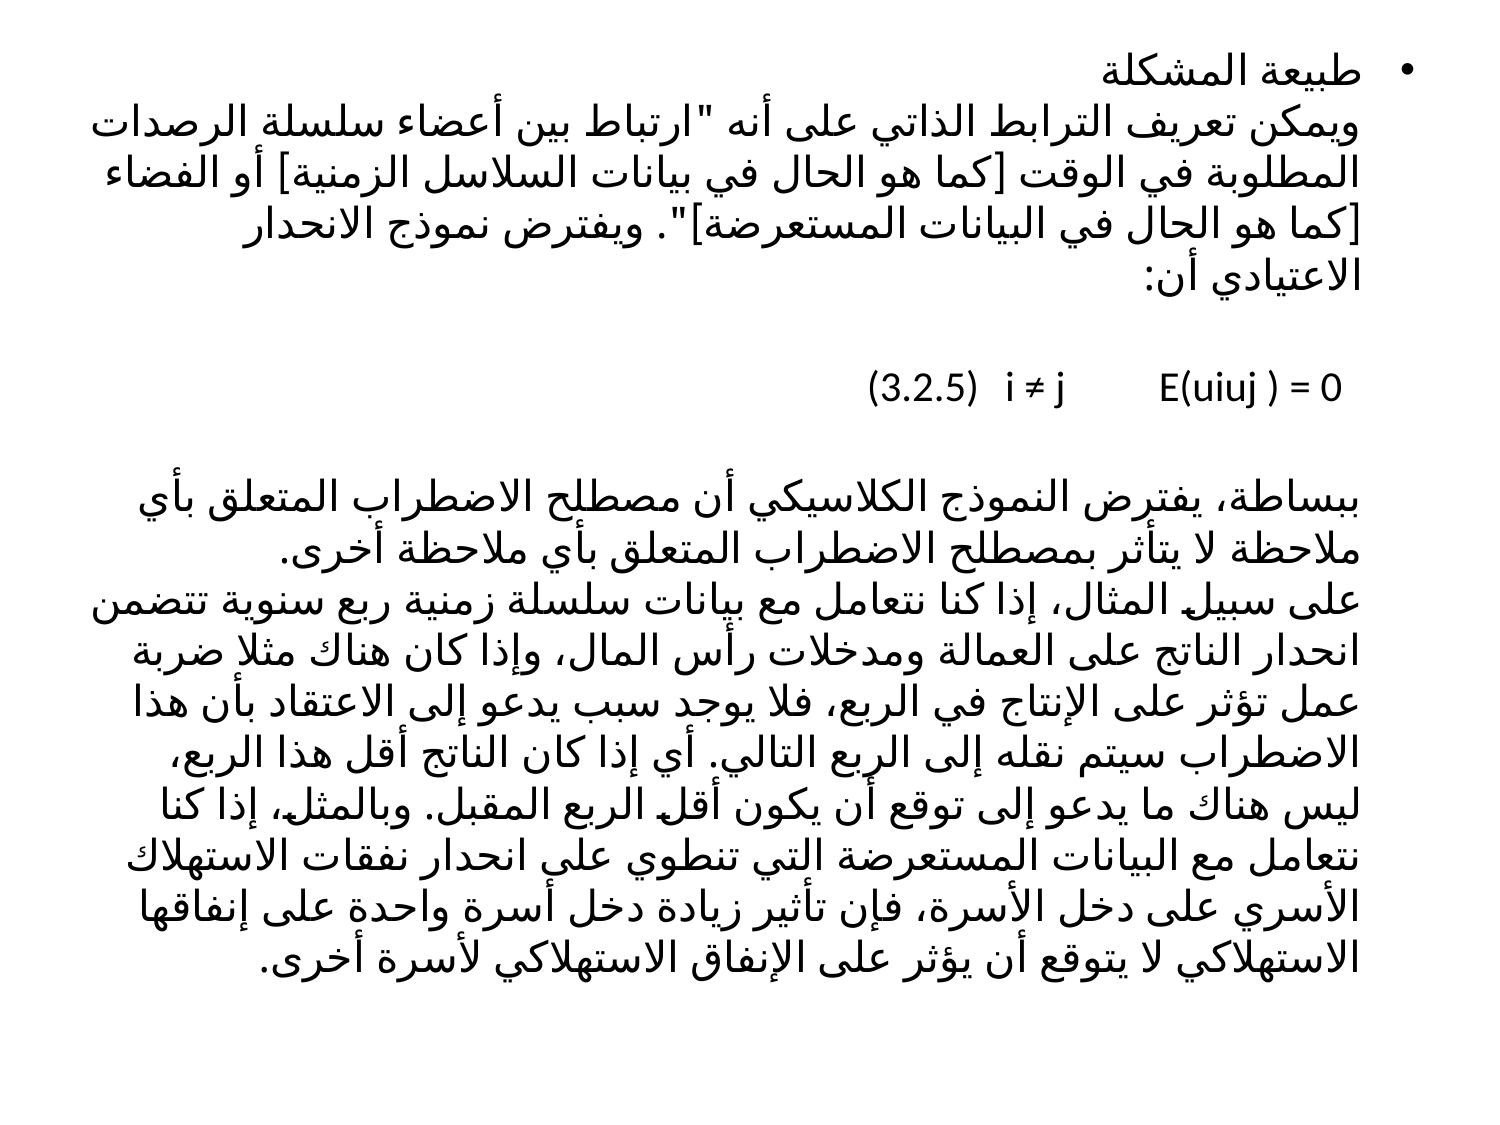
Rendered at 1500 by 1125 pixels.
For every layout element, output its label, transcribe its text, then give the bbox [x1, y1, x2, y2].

list طبيعة المشكلة ويمكن تعريف الترابط الذاتي على أنه "ارتباط بين أعضاء سلسلة الرصدات المطلوبة في الوقت [كما هو الحال في بيانات السلاسل الزمنية] أو الفضاء [كما هو الحال في البيانات المستعرضة]". ويفترض نموذج الانحدار الاعتيادي أن: E(uiuj ) = 0 i ≠ j (3.2.5) ببساطة، يفترض النموذج الكلاسيكي أن مصطلح الاضطراب المتعلق بأي ملاحظة لا يتأثر بمصطلح الاضطراب المتعلق بأي ملاحظة أخرى. على سبيل المثال، إذا كنا نتعامل مع بيانات سلسلة زمنية ربع سنوية تتضمن انحدار الناتج على العمالة ومدخلات رأس المال، وإذا كان هناك مثلا ضربة عمل تؤثر على الإنتاج في الربع، فلا يوجد سبب يدعو إلى الاعتقاد بأن هذا الاضطراب سيتم نقله إلى الربع التالي. أي إذا كان الناتج أقل هذا الربع، ليس هناك ما يدعو إلى توقع أن يكون أقل الربع المقبل. وبالمثل، إذا كنا نتعامل مع البيانات المستعرضة التي تنطوي على انحدار نفقات الاستهلاك الأسري على دخل الأسرة، فإن تأثير زيادة دخل أسرة واحدة على إنفاقها الاستهلاكي لا يتوقع أن يؤثر على الإنفاق الاستهلاكي لأسرة أخرى. [75, 35, 1425, 1005]
